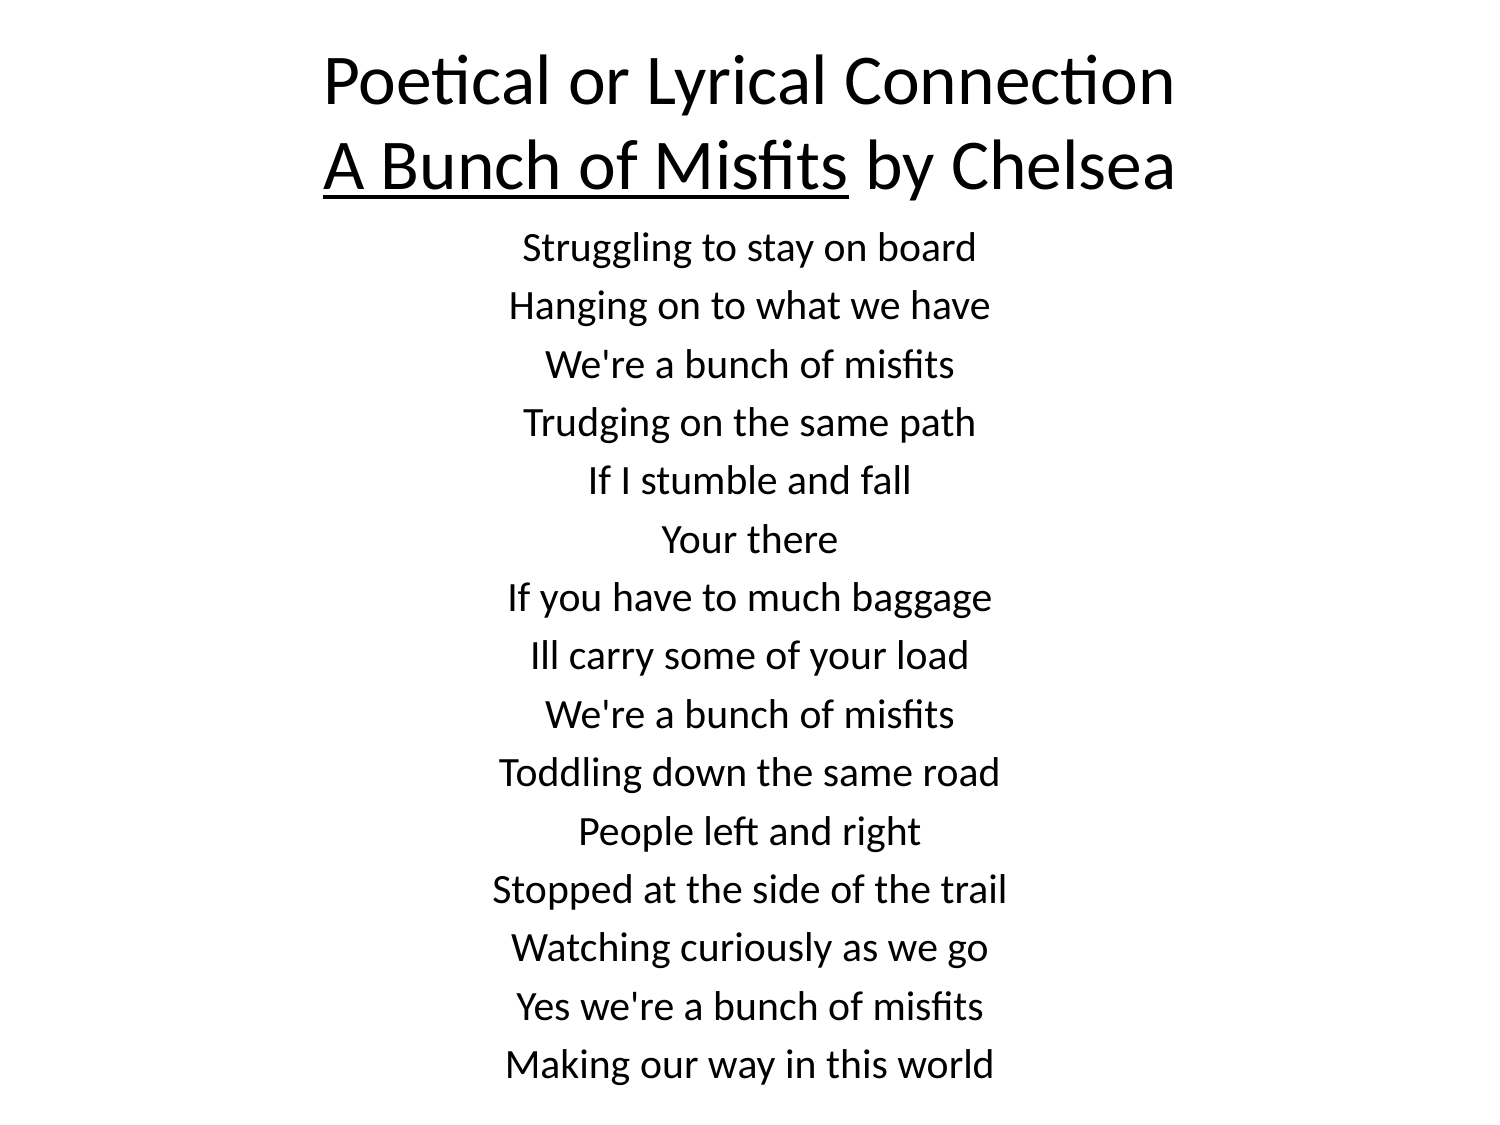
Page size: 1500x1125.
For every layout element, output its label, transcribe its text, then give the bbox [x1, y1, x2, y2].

list Struggling to stay on board Hanging on to what we have We're a bunch of misfits Trudging on the same path If I stumble and fall Your there If you have to much baggage Ill carry some of your load We're a bunch of misfits Toddling down the same road People left and right Stopped at the side of the trail Watching curiously as we go Yes we're a bunch of misfits Making our way in this world [75, 212, 1425, 955]
title Poetical or Lyrical Connection A Bunch of Misfits by Chelsea [75, 24, 1425, 212]
